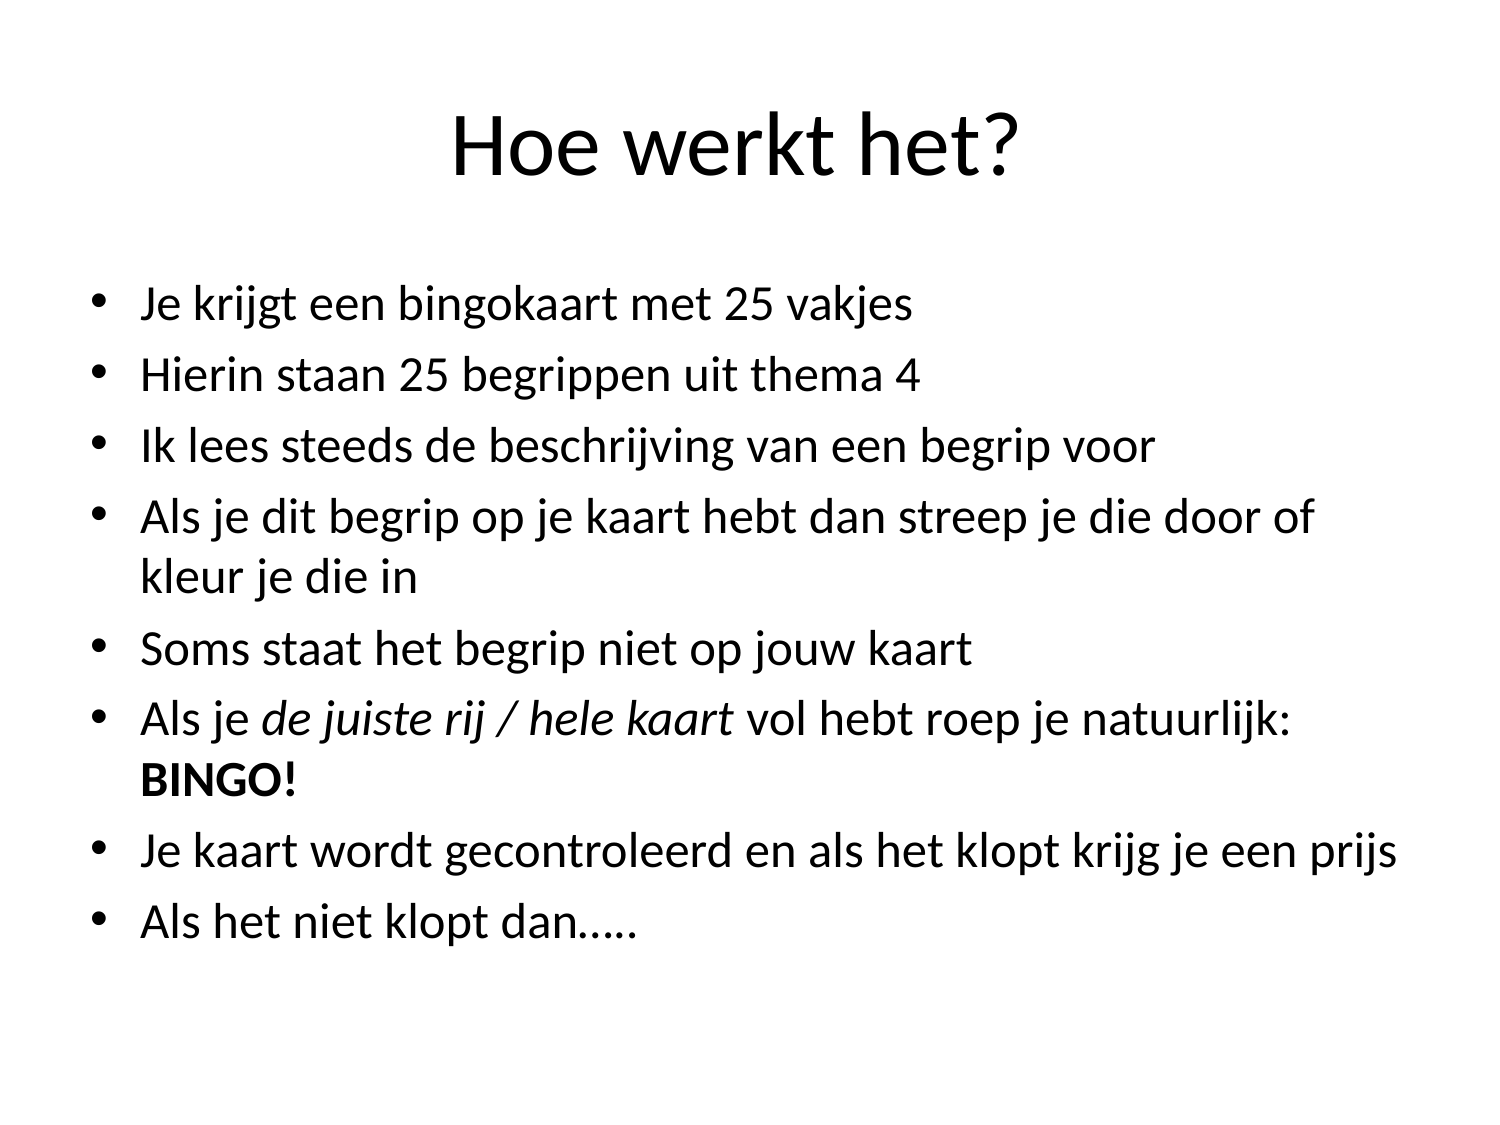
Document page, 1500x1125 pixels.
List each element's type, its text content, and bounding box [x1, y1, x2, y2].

title Hoe werkt het? [75, 45, 1425, 233]
list Je krijgt een bingokaart met 25 vakjes Hierin staan 25 begrippen uit thema 4 Ik lees steeds de beschrijving van een begrip voor Als je dit begrip op je kaart hebt dan streep je die door of kleur je die in Soms staat het begrip niet op jouw kaart Als je de juiste rij / hele kaart vol hebt roep je natuurlijk: BINGO! Je kaart wordt gecontroleerd en als het klopt krijg je een prijs Als het niet klopt dan….. [75, 262, 1425, 1005]
